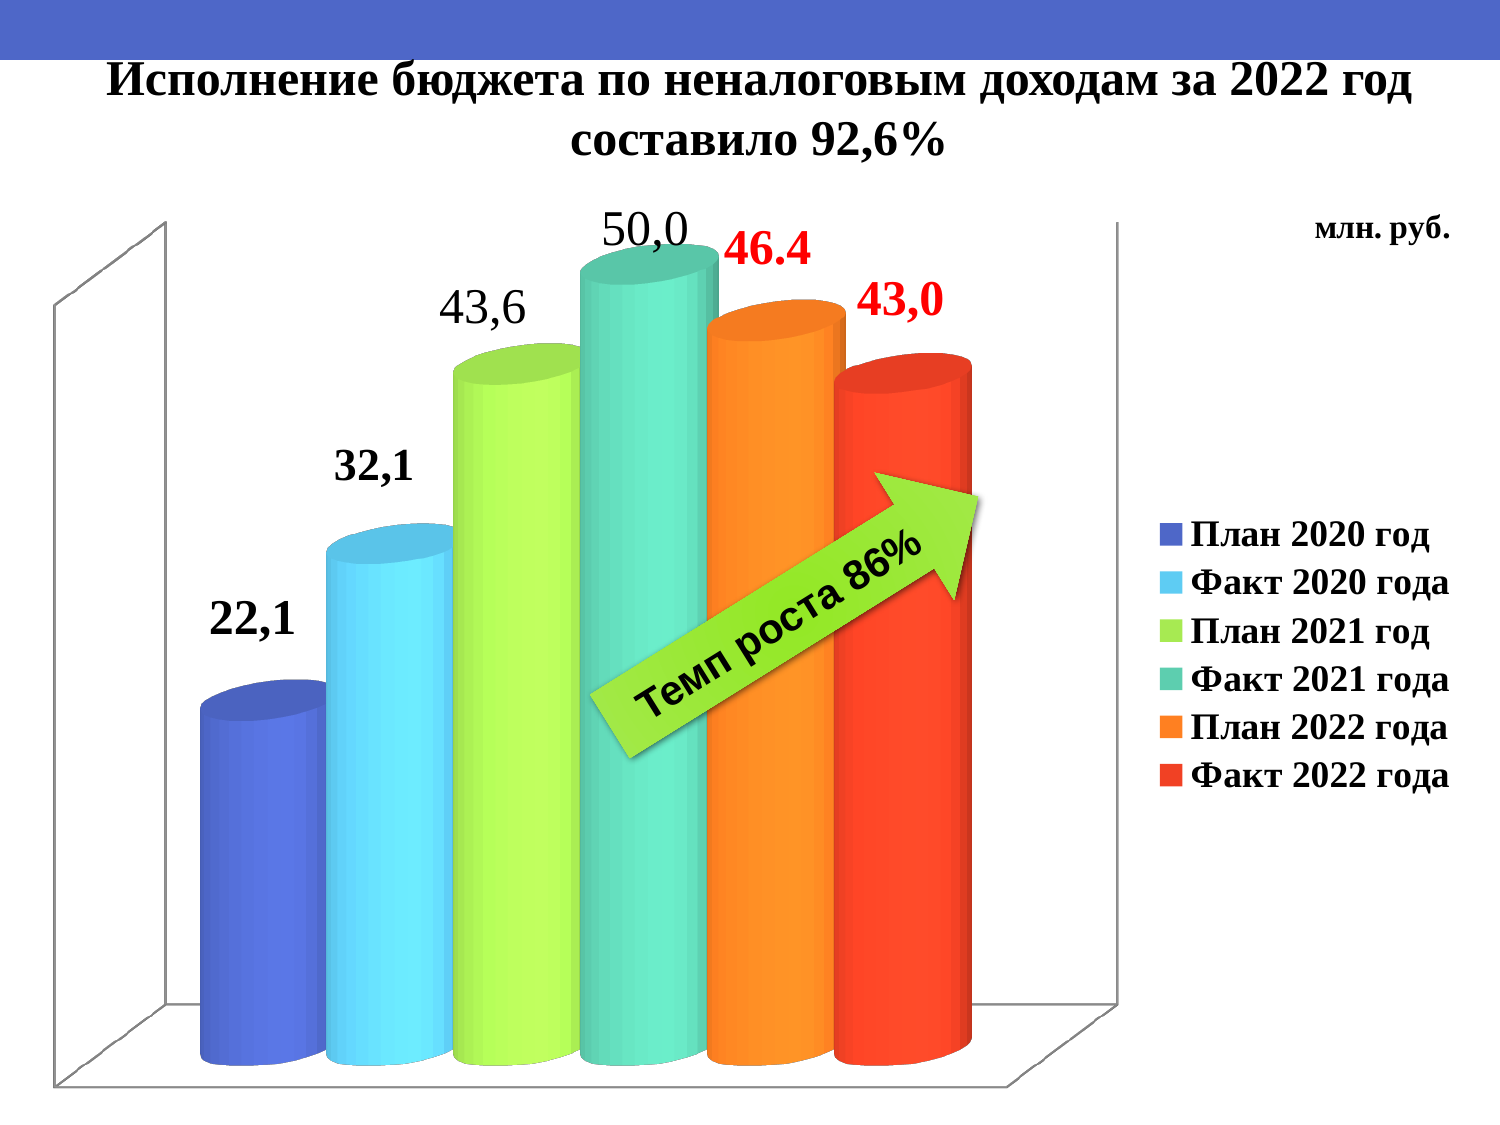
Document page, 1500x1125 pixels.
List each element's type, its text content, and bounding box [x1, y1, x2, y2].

chart [24, 199, 1476, 1109]
list Исполнение бюджета по неналоговым доходам за 2022 год составило 92,6% [62, 37, 1443, 150]
